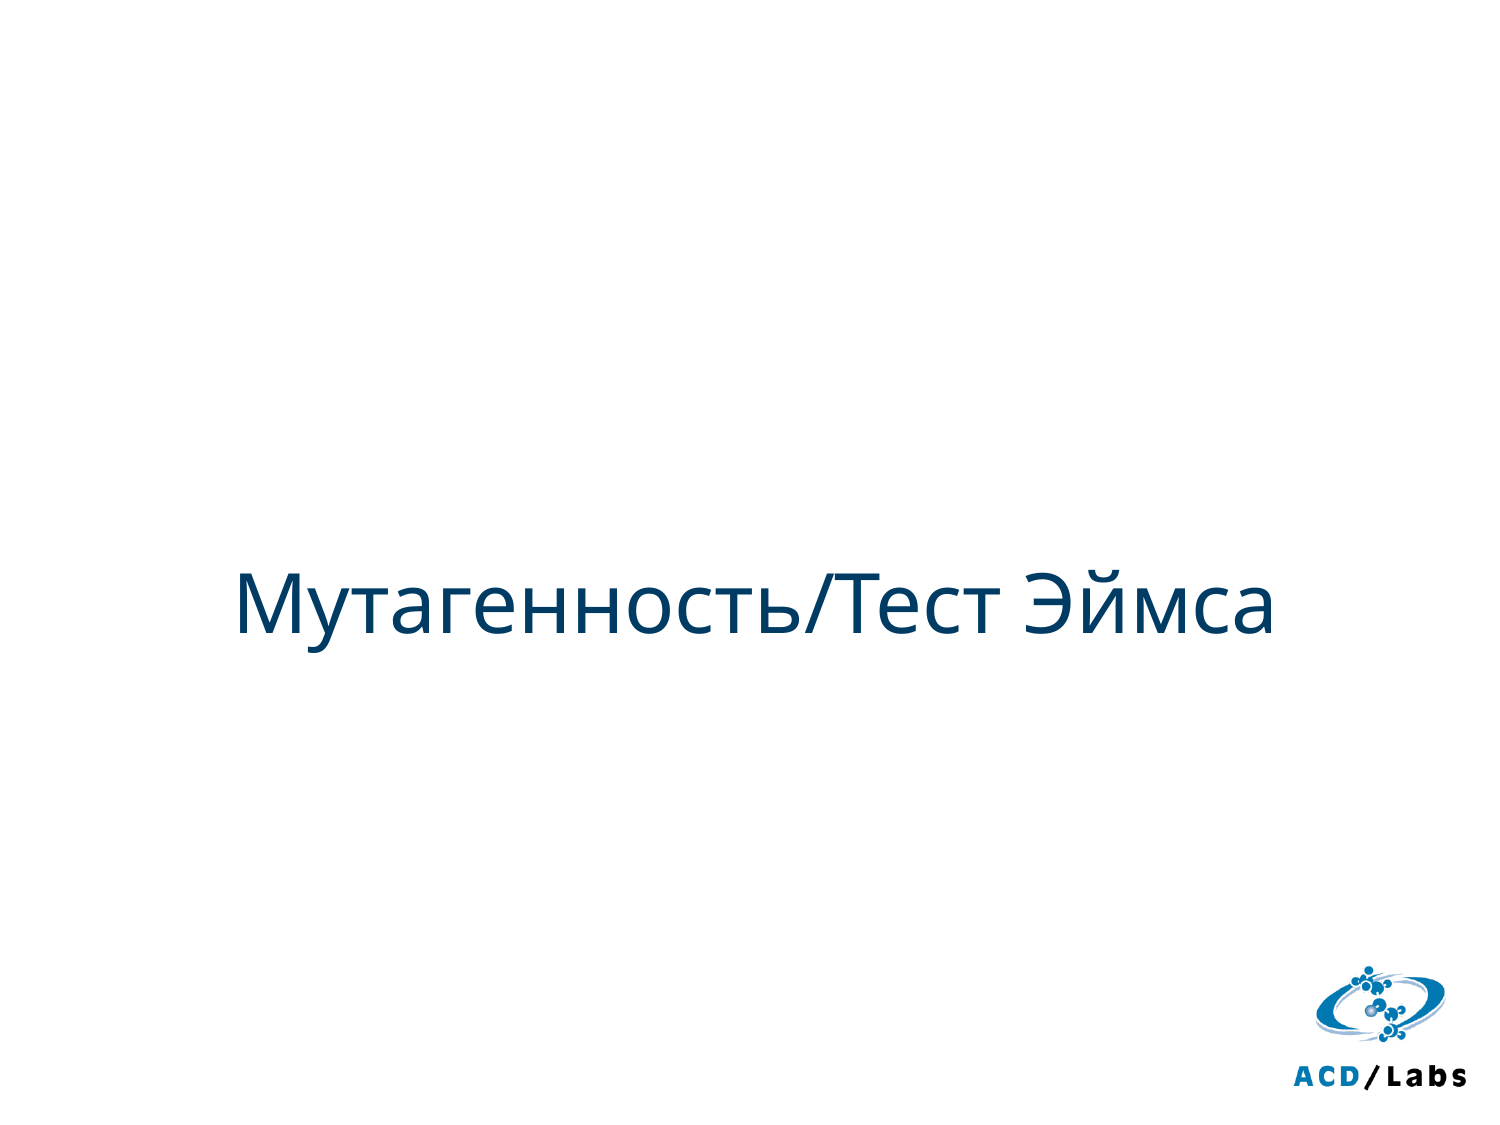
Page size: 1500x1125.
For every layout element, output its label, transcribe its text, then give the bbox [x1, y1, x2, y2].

picture [1293, 964, 1471, 1101]
list Мутагенность/Тест Эймса [118, 476, 1394, 724]
